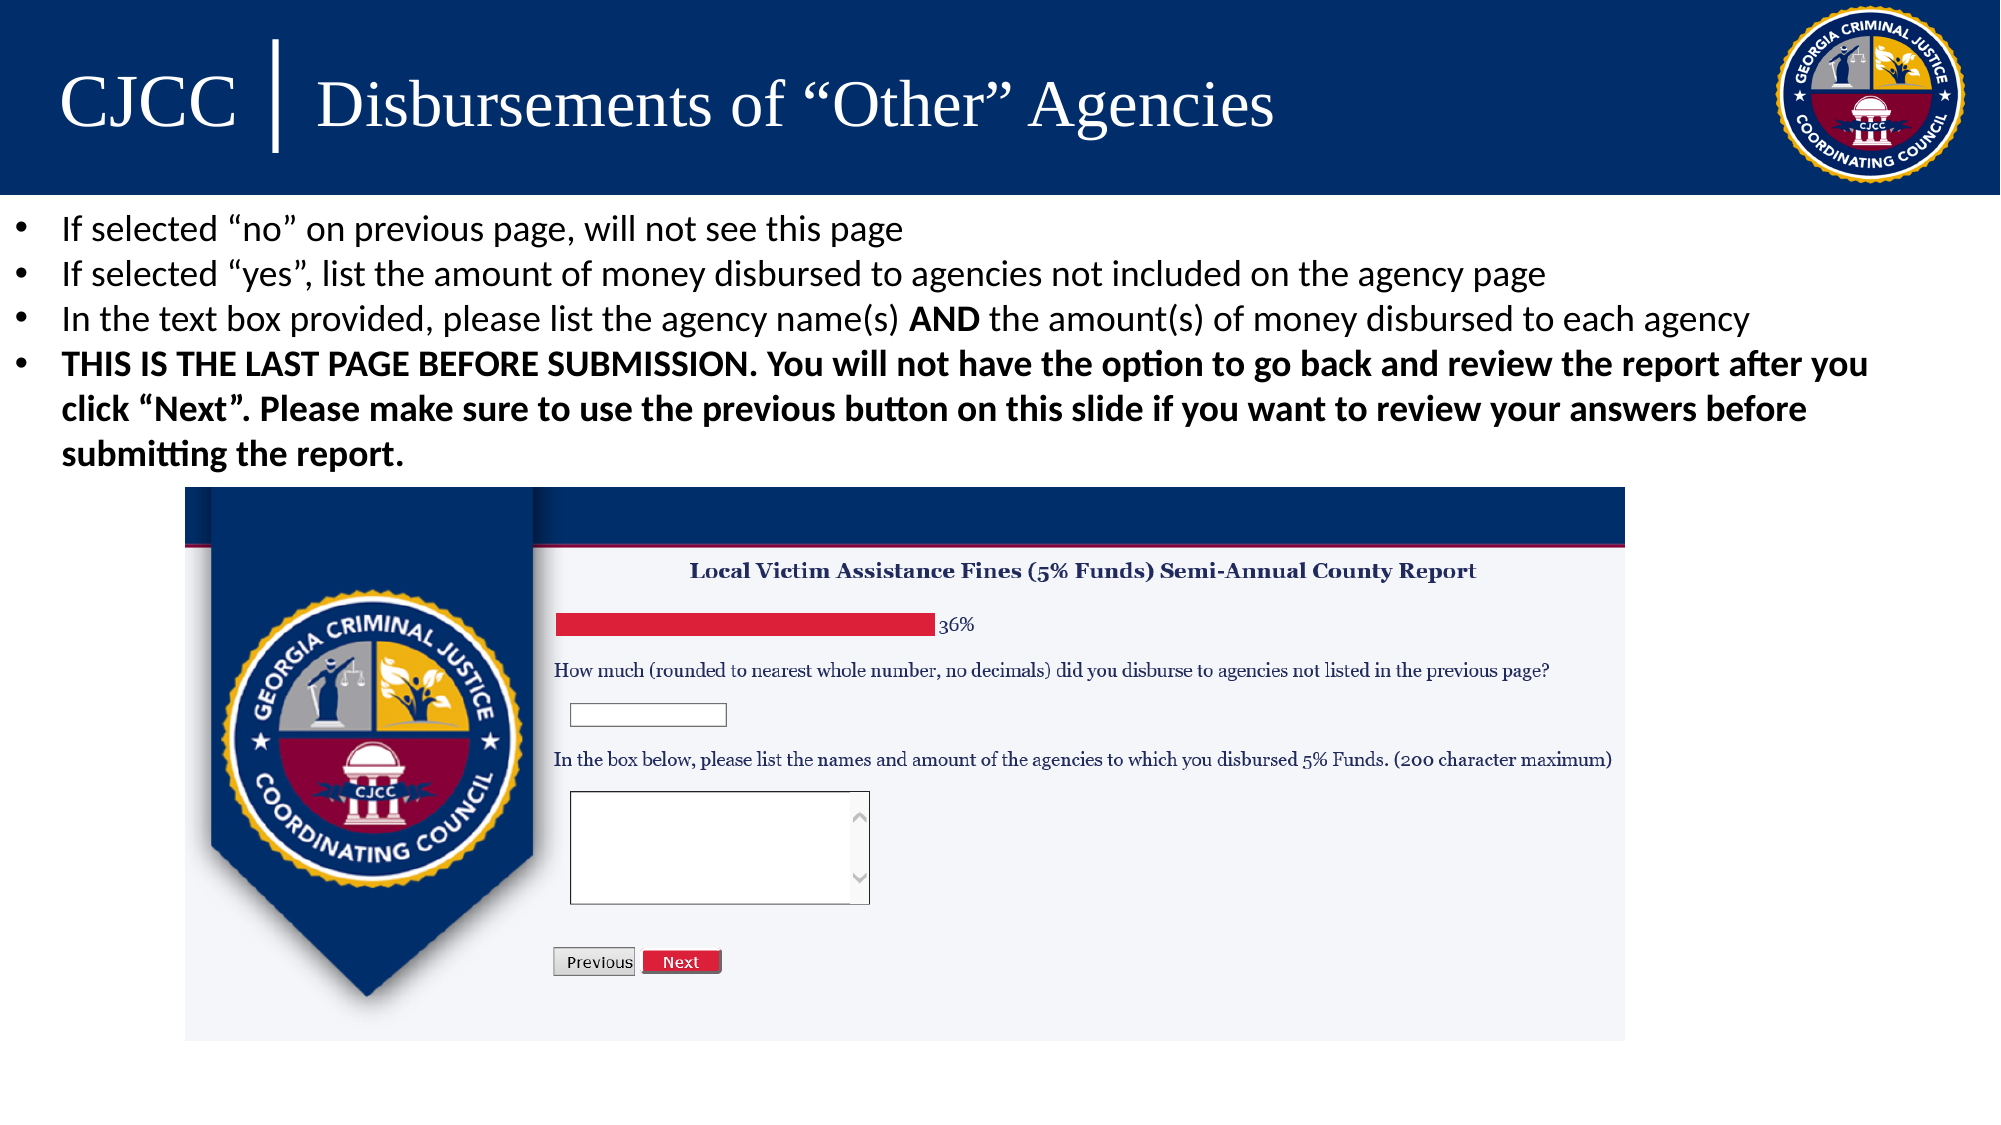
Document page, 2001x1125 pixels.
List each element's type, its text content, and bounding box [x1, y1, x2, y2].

text_box [0, 0, 1740, 195]
text_box CJCC | Disbursements of “Other” Agencies [44, 0, 1740, 194]
picture [1740, 0, 2000, 195]
picture [185, 487, 1625, 1041]
text_box If selected “no” on previous page, will not see this page If selected “yes”, list the amount of money disbursed to agencies not included on the agency page In the text box provided, please list the agency name(s) AND the amount(s) of money disbursed to each agency THIS IS THE LAST PAGE BEFORE SUBMISSION. You will not have the option to go back and review the report after you click “Next”. Please make sure to use the previous button on this slide if you want to review your answers before submitting the report. [0, 197, 1932, 482]
